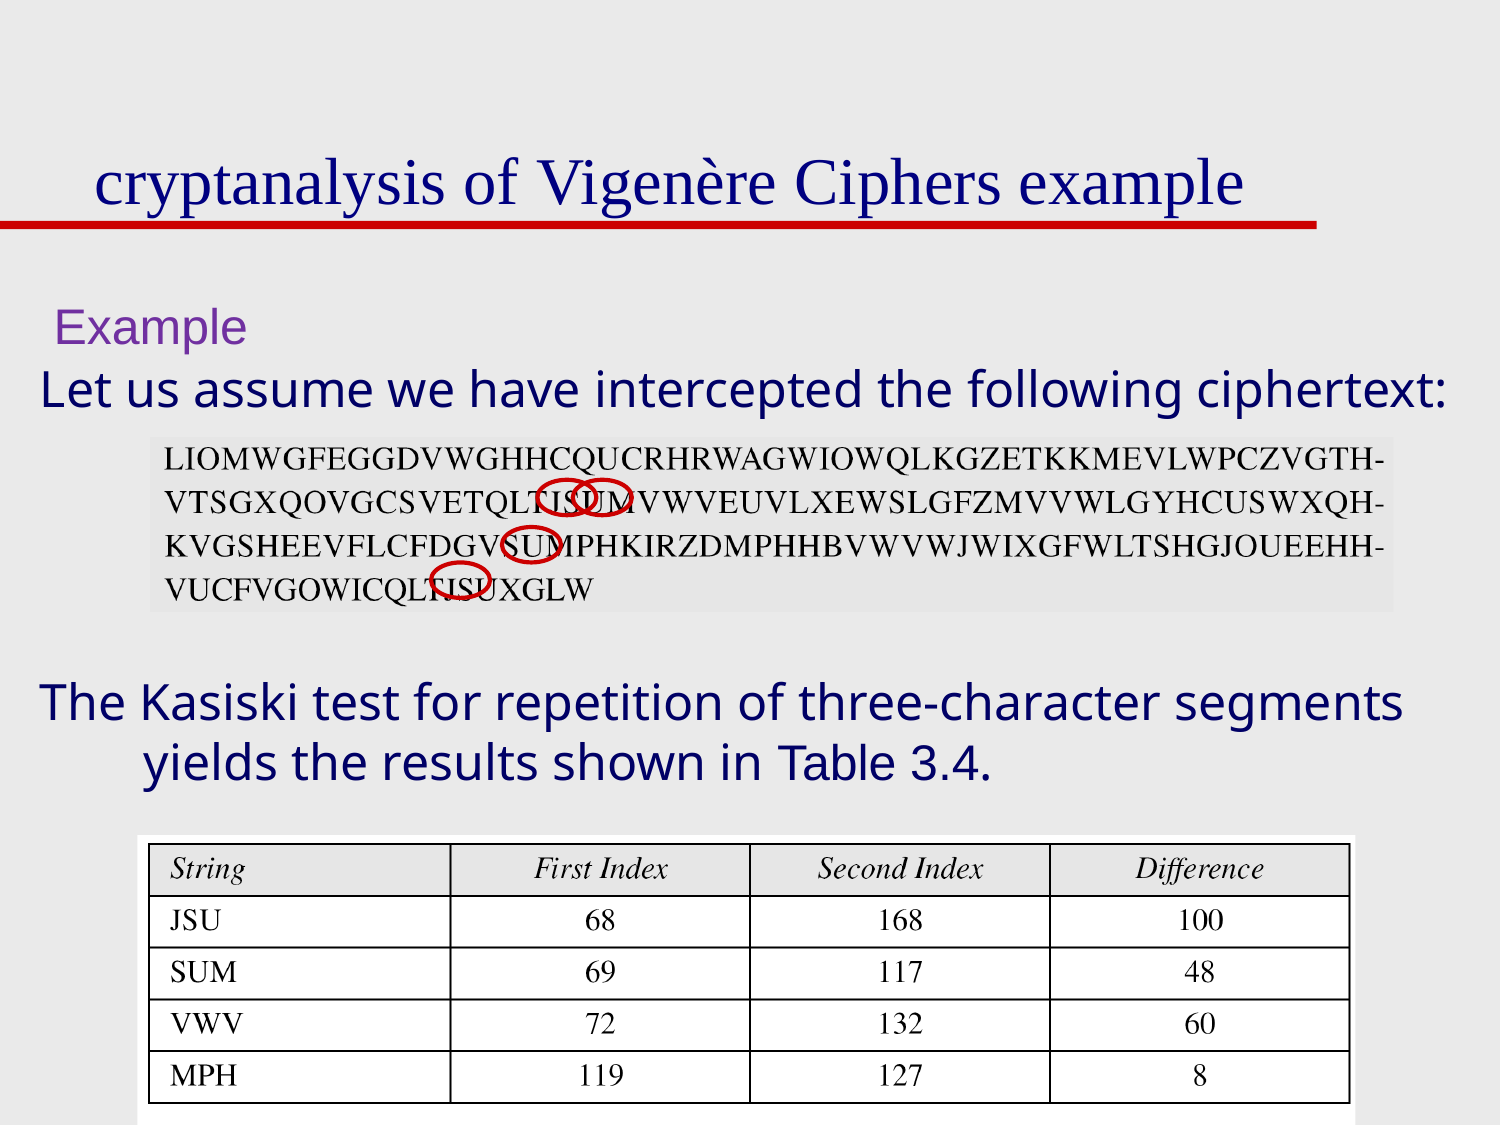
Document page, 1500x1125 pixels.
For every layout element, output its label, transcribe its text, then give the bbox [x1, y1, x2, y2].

picture [137, 835, 1356, 1125]
text_box The Kasiski test for repetition of three-character segments yields the results shown in Table 3.4. [24, 663, 1475, 798]
title cryptanalysis of Vigenère Ciphers example [62, 43, 1338, 226]
text_box Let us assume we have intercepted the following ciphertext: [24, 350, 1475, 426]
picture [149, 437, 1394, 612]
text_box Example [38, 287, 263, 363]
